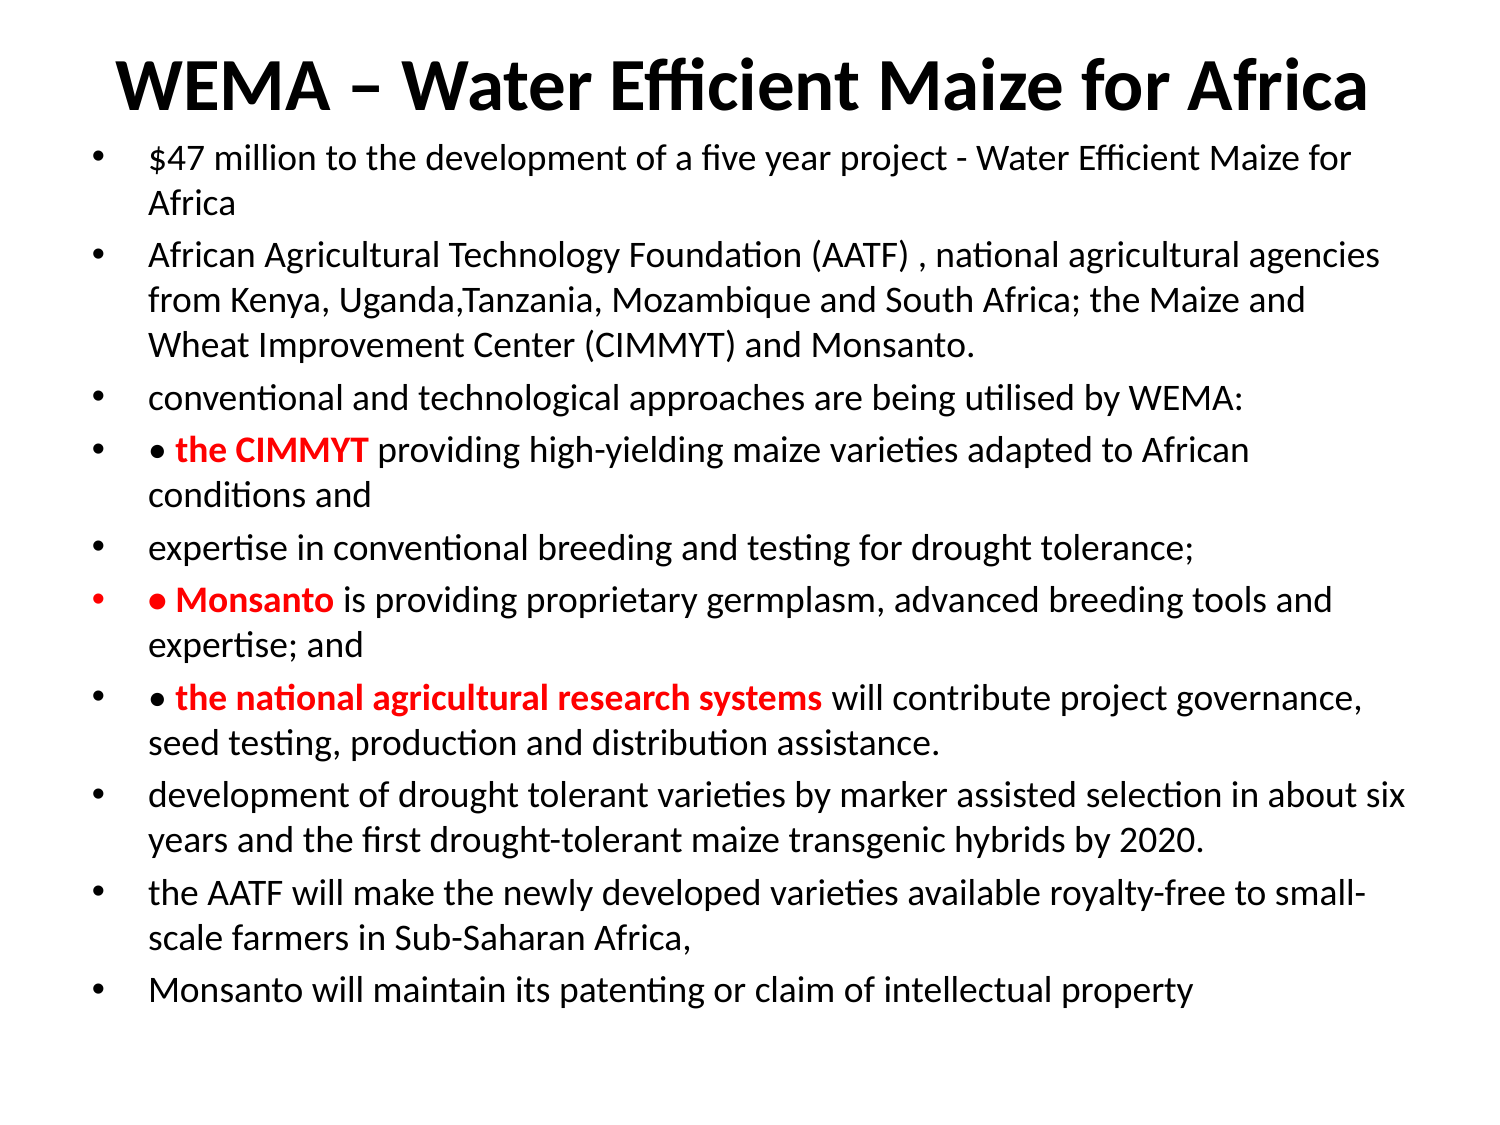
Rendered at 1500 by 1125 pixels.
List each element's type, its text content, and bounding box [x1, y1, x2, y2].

list $47 million to the development of a five year project - Water Efficient Maize for Africa African Agricultural Technology Foundation (AATF) , national agricultural agencies from Kenya, Uganda,Tanzania, Mozambique and South Africa; the Maize and Wheat Improvement Center (CIMMYT) and Monsanto. conventional and technological approaches are being utilised by WEMA: • the CIMMYT providing high-yielding maize varieties adapted to African conditions and expertise in conventional breeding and testing for drought tolerance; • Monsanto is providing proprietary germplasm, advanced breeding tools and expertise; and • the national agricultural research systems will contribute project governance, seed testing, production and distribution assistance. development of drought tolerant varieties by marker assisted selection in about six years and the first drought-tolerant maize transgenic hybrids by 2020. the AATF will make the newly developed varieties available royalty-free to small-scale farmers in Sub-Saharan Africa, Monsanto will maintain its patenting or claim of intellectual property [76, 125, 1428, 1071]
title WEMA – Water Efficient Maize for Africa [76, 0, 1428, 125]
